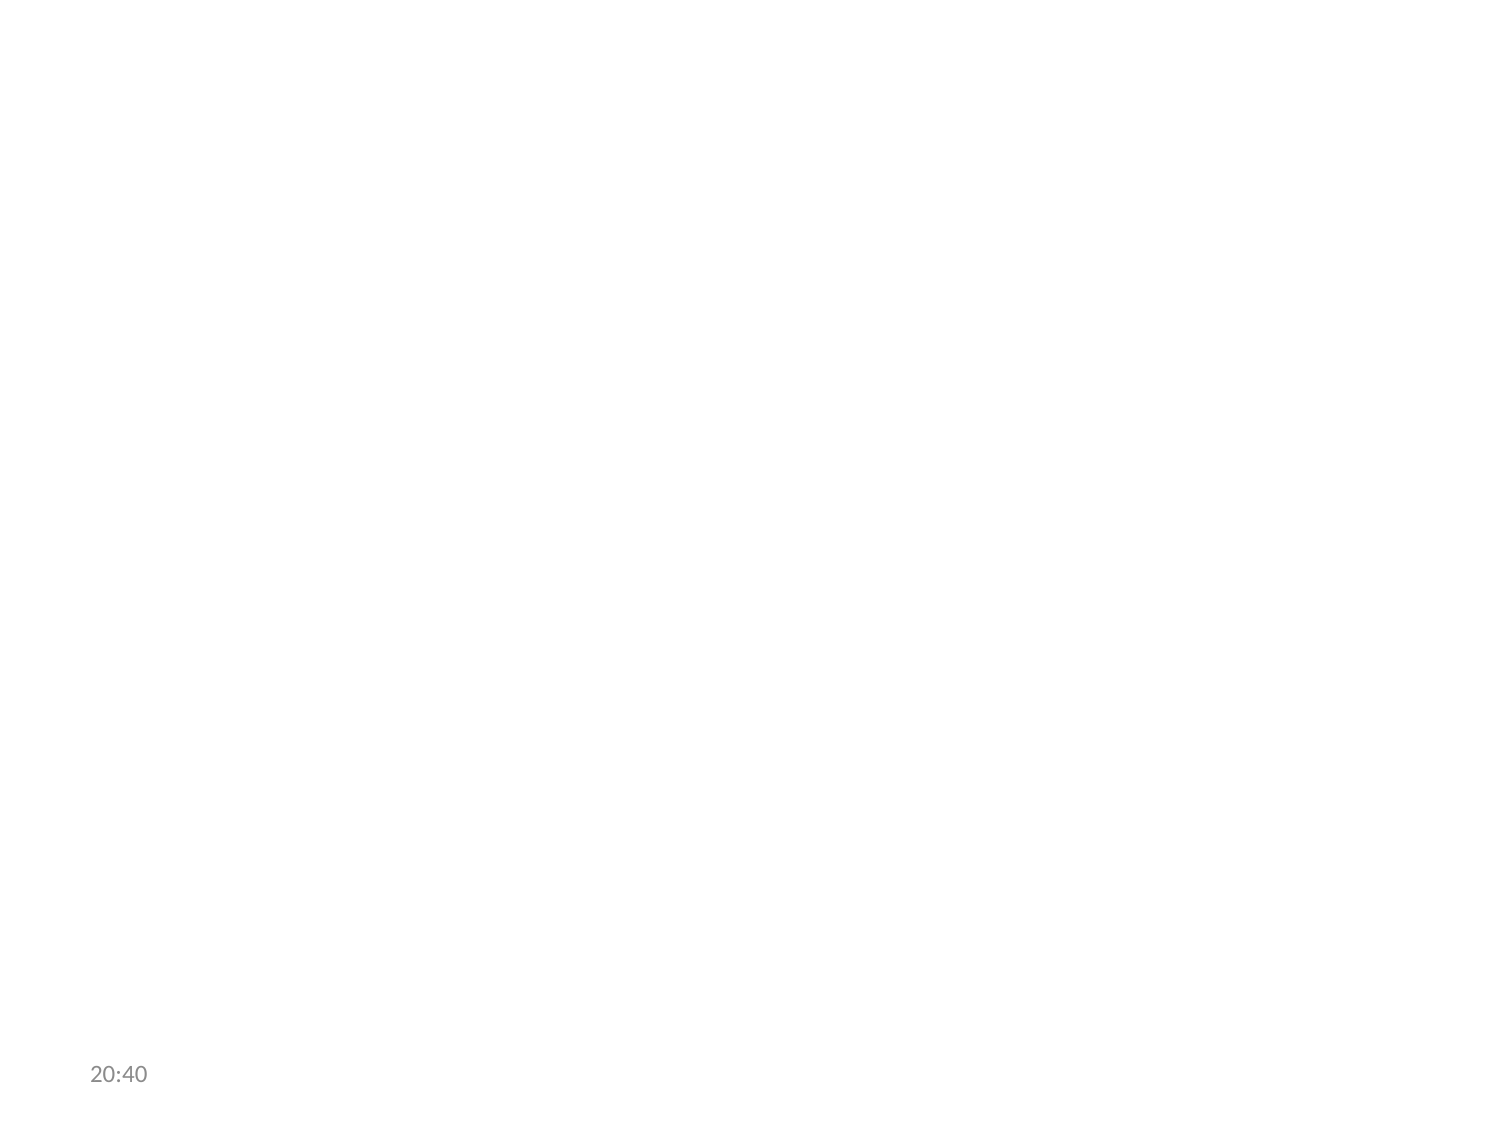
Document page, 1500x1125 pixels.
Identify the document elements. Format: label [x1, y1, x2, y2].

slide_number [75, 1042, 425, 1103]
